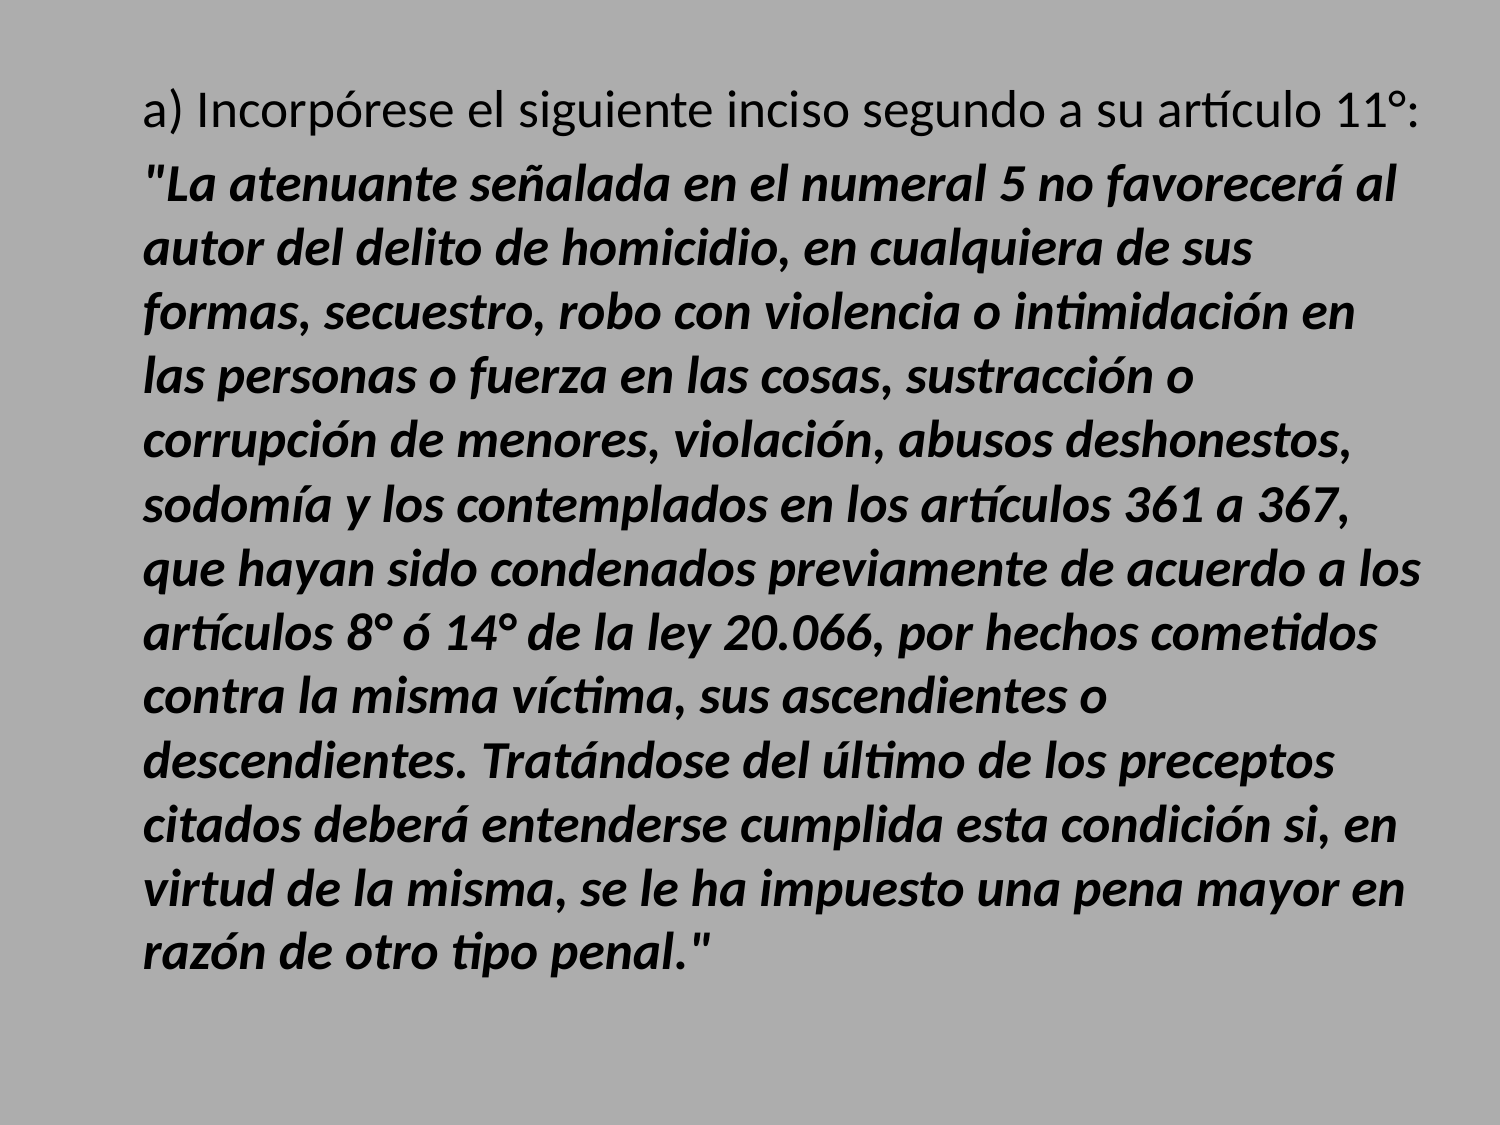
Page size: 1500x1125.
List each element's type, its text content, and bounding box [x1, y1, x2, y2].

list a) Incorpórese el siguiente inciso segundo a su artículo 11°: "La atenuante señalada en el numeral 5 no favorecerá al autor del delito de homicidio, en cualquiera de sus formas, secuestro, robo con violencia o intimidación en las personas o fuerza en las cosas, sustracción o corrupción de menores, violación, abusos deshonestos, sodomía y los contemplados en los artículos 361 a 367, que hayan sido condenados previamente de acuerdo a los artículos 8° ó 14° de la ley 20.066, por hechos cometidos contra la misma víctima, sus ascendientes o descendientes. Tratándose del último de los preceptos citados deberá entenderse cumplida esta condición si, en virtud de la misma, se le ha impuesto una pena mayor en razón de otro tipo penal." [75, 66, 1447, 1047]
